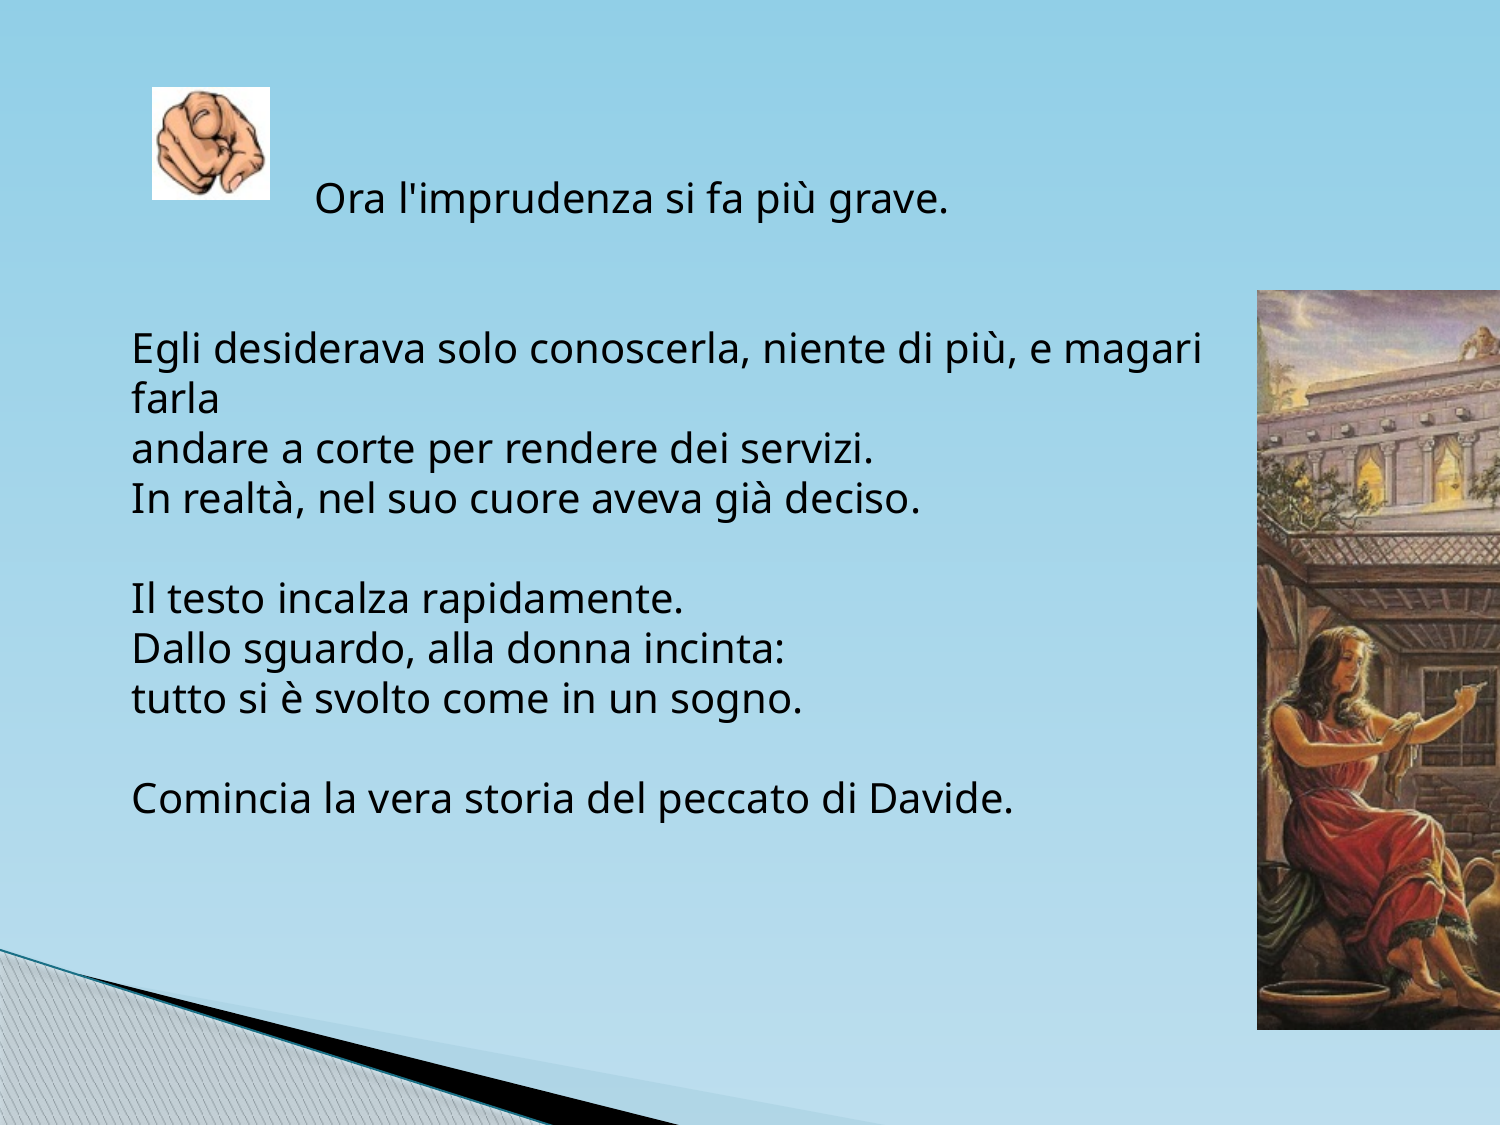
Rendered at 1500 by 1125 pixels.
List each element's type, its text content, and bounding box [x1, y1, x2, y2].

picture [152, 87, 270, 200]
picture [1257, 290, 1500, 1030]
text_box Ora l'imprudenza si fa più grave. Egli desiderava solo conoscerla, niente di più, e magari farla andare a corte per rendere dei servizi. In realtà, nel suo cuore aveva già deciso. Il testo incalza rapidamente. Dallo sguardo, alla donna incinta: tutto si è svolto come in un sogno. Comincia la vera storia del peccato di Davide. [117, 164, 1266, 830]
